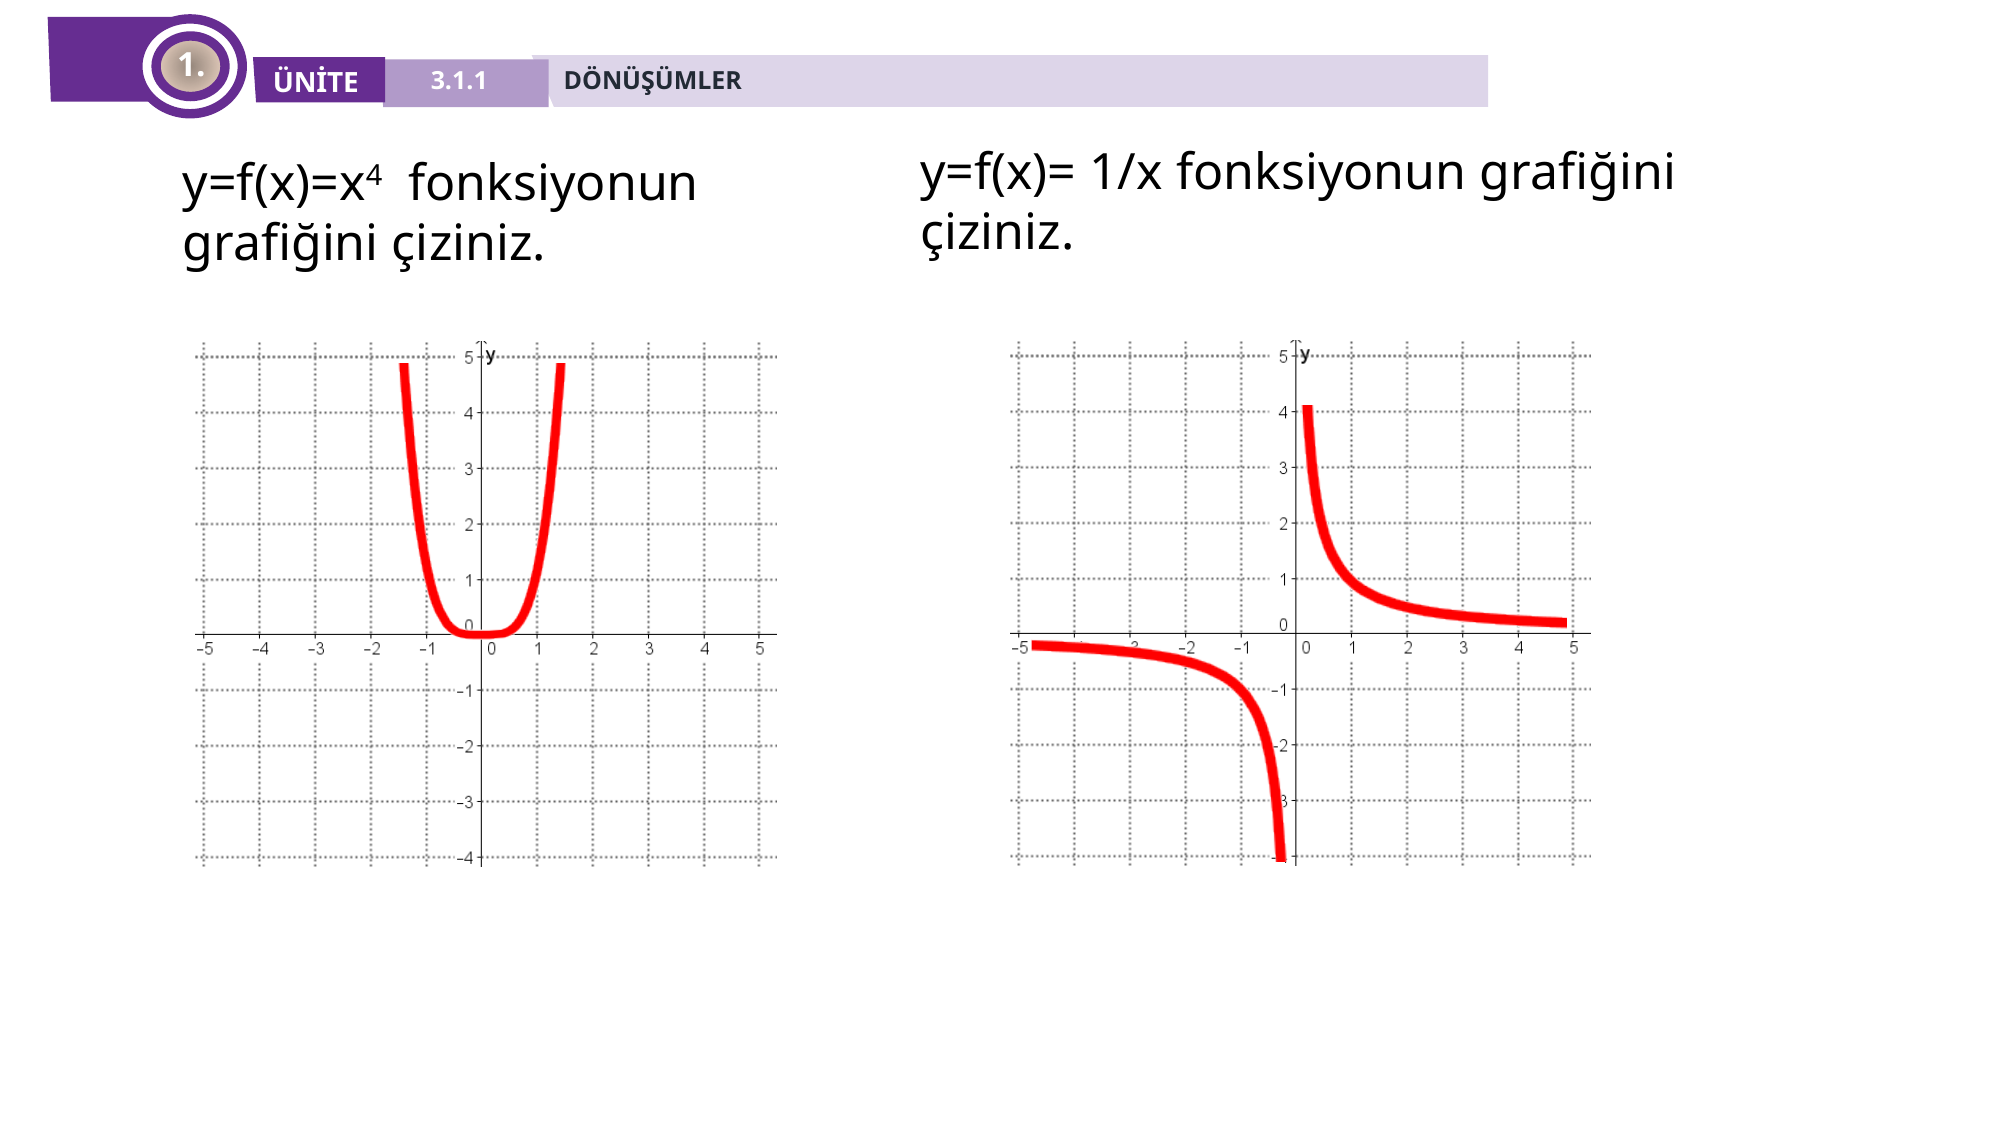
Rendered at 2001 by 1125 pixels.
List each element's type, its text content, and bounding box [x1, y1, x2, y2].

text_box y=f(x)= 1/x fonksiyonun grafiğini çiziniz. [905, 132, 1835, 267]
picture [195, 341, 777, 868]
text_box y=f(x)=x4 fonksiyonun grafiğini çiziniz. [168, 142, 863, 278]
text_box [47, 16, 1552, 114]
picture [1009, 340, 1591, 866]
